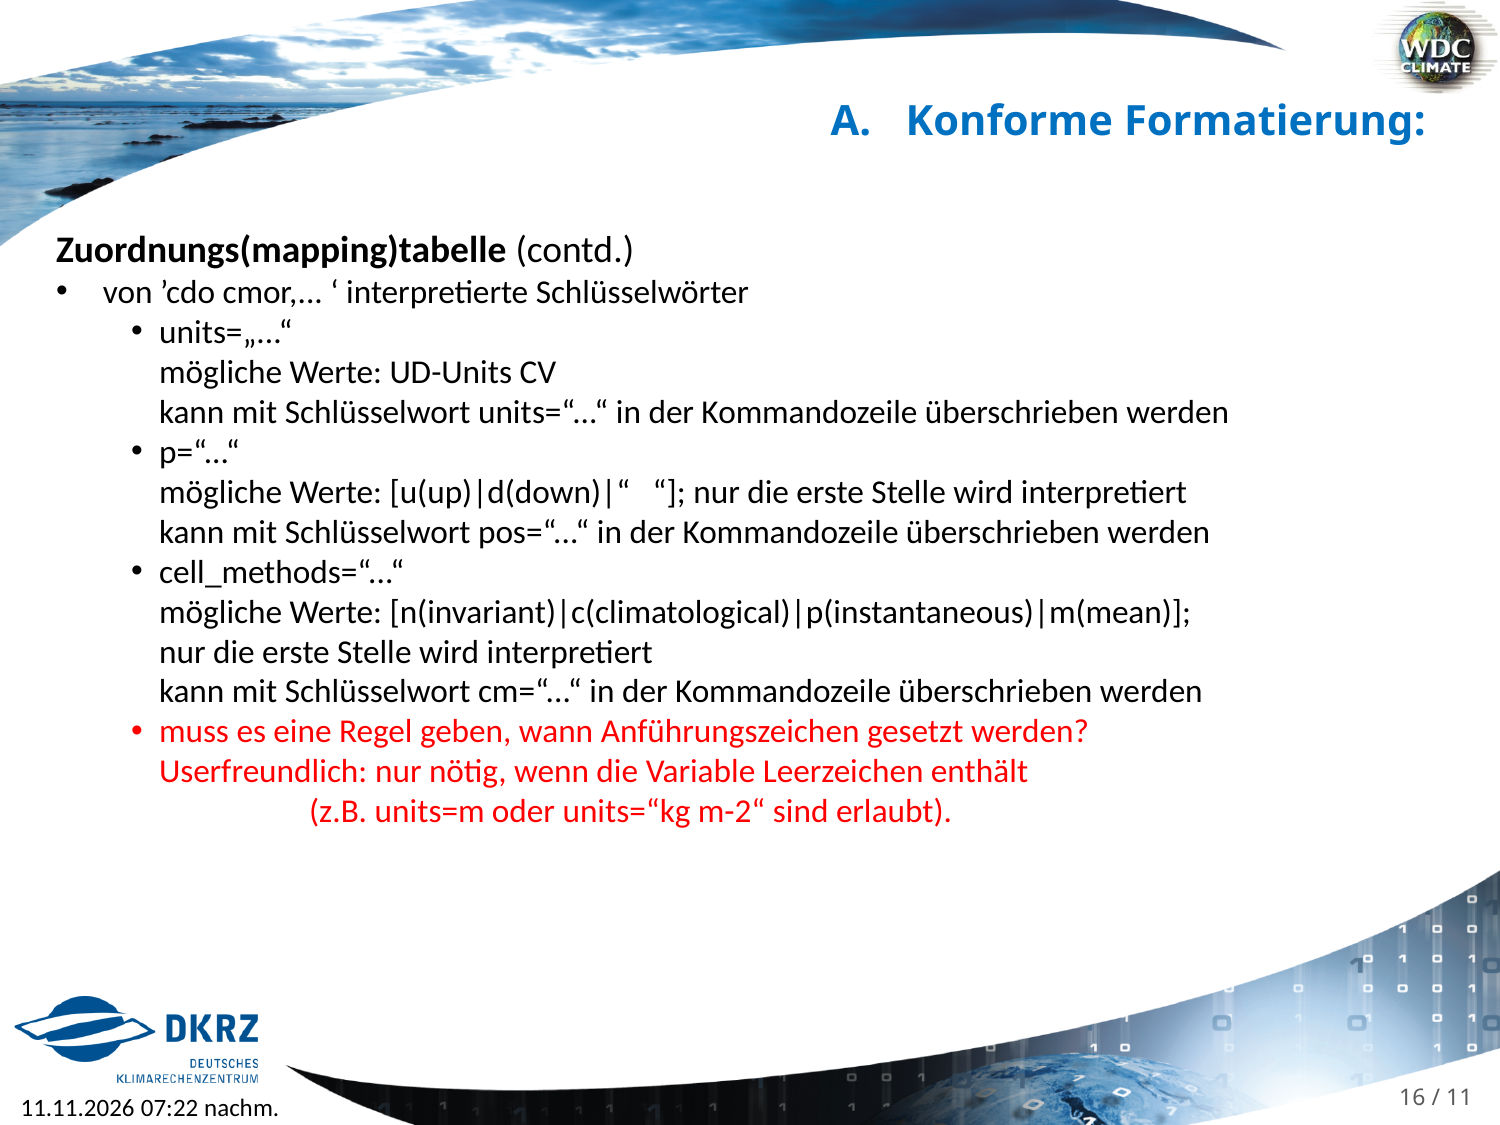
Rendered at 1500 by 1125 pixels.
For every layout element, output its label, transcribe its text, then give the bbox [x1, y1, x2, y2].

text_box Konforme Formatierung: [205, 111, 1441, 152]
picture [285, 867, 1500, 1125]
text_box Zuordnungs(mapping)tabelle (contd.) von ’cdo cmor,... ‘ interpretierte Schlüsselwörter units=„...“ mögliche Werte: UD-Units CV kann mit Schlüsselwort units=“...“ in der Kommandozeile überschrieben werden p=“...“ mögliche Werte: [u(up)|d(down)|“ “]; nur die erste Stelle wird interpretiert kann mit Schlüsselwort pos=“...“ in der Kommandozeile überschrieben werden cell_methods=“...“ mögliche Werte: [n(invariant)|c(climatological)|p(instantaneous)|m(mean)]; nur die erste Stelle wird interpretiert kann mit Schlüsselwort cm=“...“ in der Kommandozeile überschrieben werden muss es eine Regel geben, wann Anführungszeichen gesetzt werden? Userfreundlich: nur nötig, wenn die Variable Leerzeichen enthält (z.B. units=m oder units=“kg m-2“ sind erlaubt). [41, 218, 1471, 957]
picture [14, 996, 258, 1083]
picture [1371, 0, 1500, 94]
picture [0, 0, 1288, 246]
